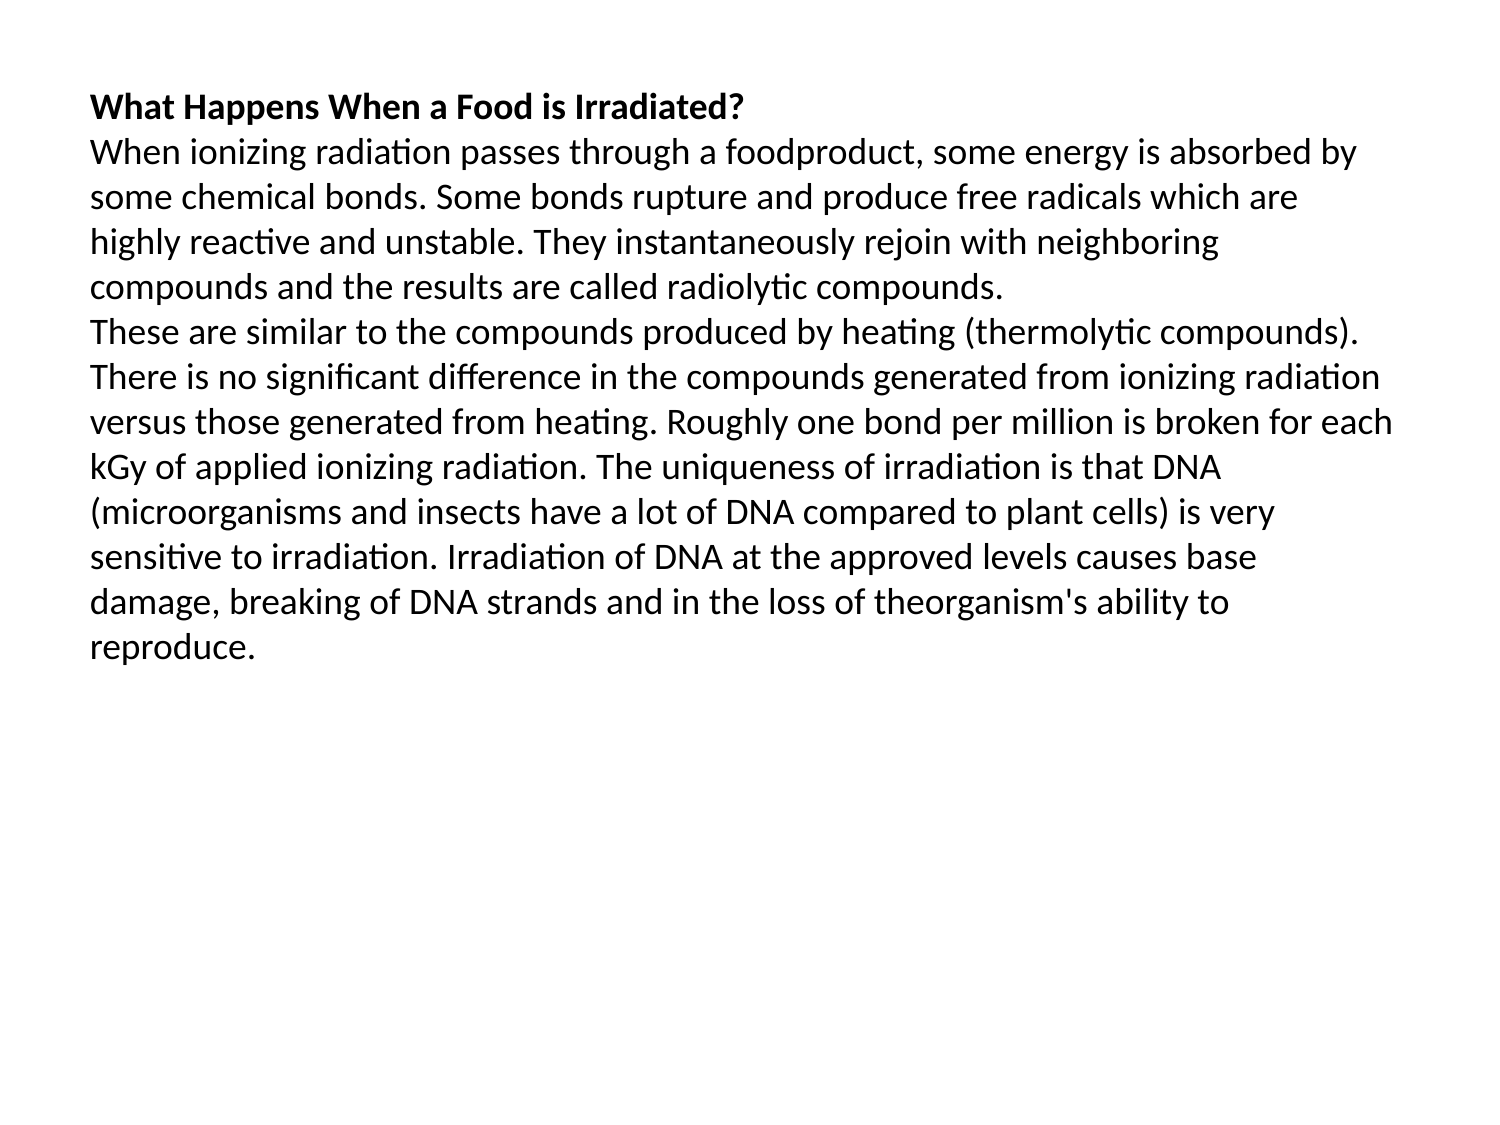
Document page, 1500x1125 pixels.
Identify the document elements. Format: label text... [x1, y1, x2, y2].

text_box What Happens When a Food is Irradiated? When ionizing radiation passes through a foodproduct, some energy is absorbed by some chemical bonds. Some bonds rupture and produce free radicals which are highly reactive and unstable. They instantaneously rejoin with neighboring compounds and the results are called radiolytic compounds. These are similar to the compounds produced by heating (thermolytic compounds). There is no significant difference in the compounds generated from ionizing radiation versus those generated from heating. Roughly one bond per million is broken for each kGy of applied ionizing radiation. The uniqueness of irradiation is that DNA (microorganisms and insects have a lot of DNA compared to plant cells) is very sensitive to irradiation. Irradiation of DNA at the approved levels causes base damage, breaking of DNA strands and in the loss of theorganism's ability to reproduce. [74, 74, 1413, 675]
